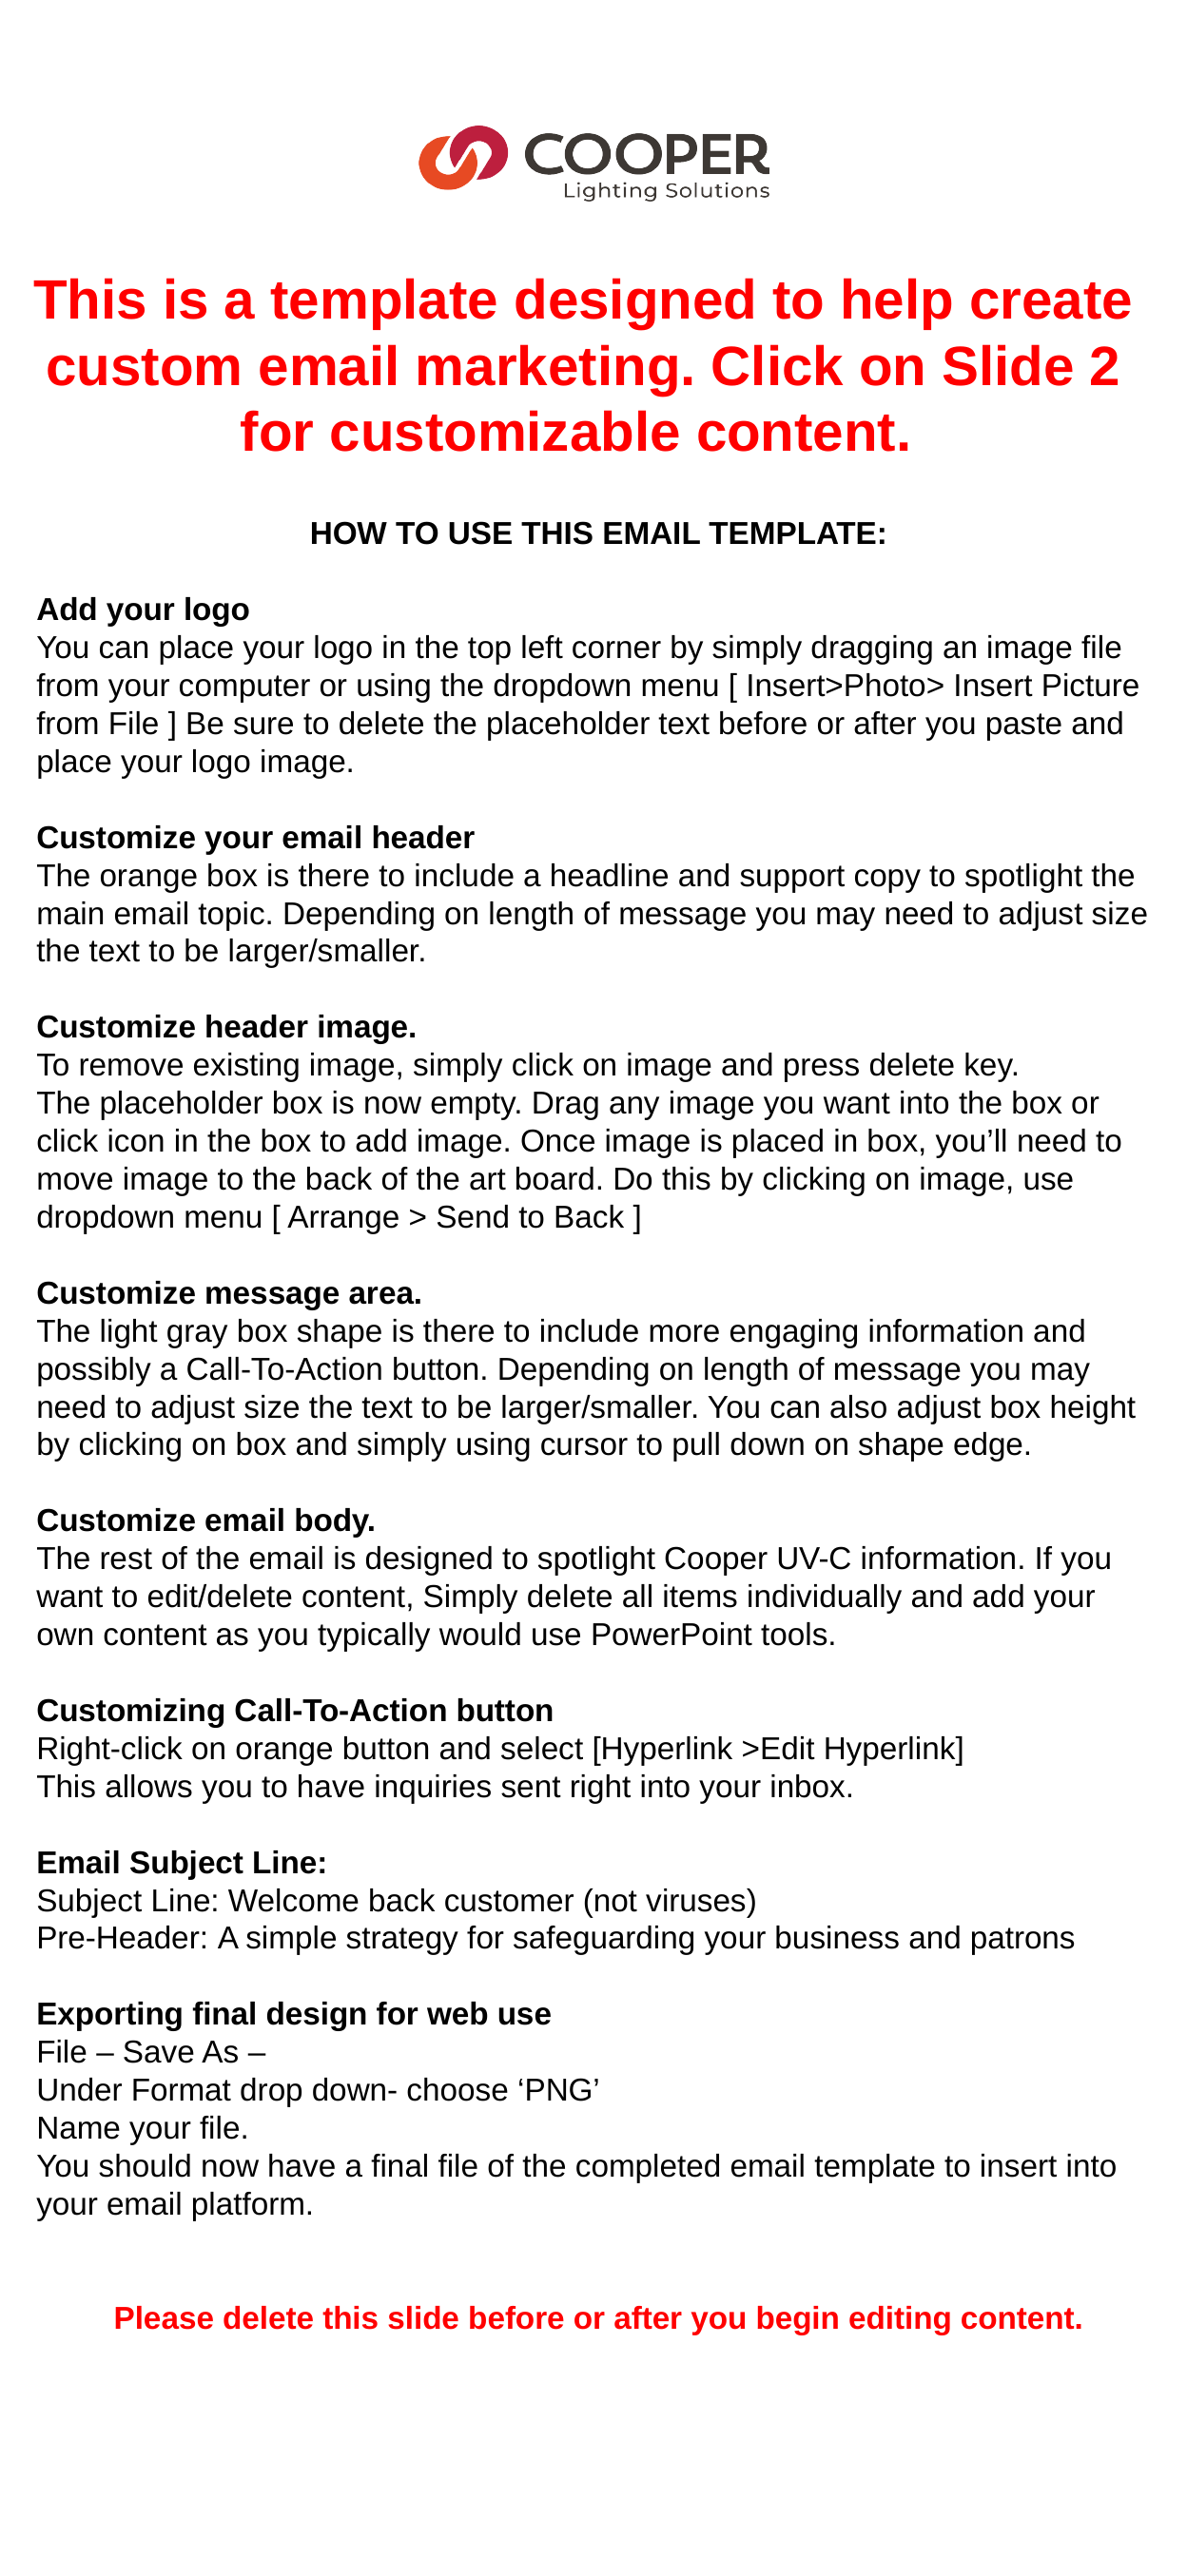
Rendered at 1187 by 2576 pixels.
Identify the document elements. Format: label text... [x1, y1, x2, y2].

text_box HOW TO USE THIS EMAIL TEMPLATE: Add your logo You can place your logo in the top left corner by simply dragging an image file from your computer or using the dropdown menu [ Insert>Photo> Insert Picture from File ] Be sure to delete the placeholder text before or after you paste and place your logo image. Customize your email header The orange box is there to include a headline and support copy to spotlight the main email topic. Depending on length of message you may need to adjust size the text to be larger/smaller. Customize header image. To remove existing image, simply click on image and press delete key. The placeholder box is now empty. Drag any image you want into the box or click icon in the box to add image. Once image is placed in box, you’ll need to move image to the back of the art board. Do this by clicking on image, use dropdown menu [ Arrange > Send to Back ] Customize message area. The light gray box shape is there to include more engaging information and possibly a Call-To-Action button. Depending on length of message you may need to adjust size the text to be larger/smaller. You can also adjust box height by clicking on box and simply using cursor to pull down on shape edge. Customize email body. The rest of the email is designed to spotlight Cooper UV-C information. If you want to edit/delete content, Simply delete all items individually and add your own content as you typically would use PowerPoint tools. Customizing Call-To-Action button Right-click on orange button and select [Hyperlink >Edit Hyperlink] This allows you to have inquiries sent right into your inbox. Email Subject Line: Subject Line: Welcome back customer (not viruses) Pre-Header: A simple strategy for safeguarding your business and patrons Exporting final design for web use File – Save As – Under Format drop down- choose ‘PNG’ Name your file. You should now have a final file of the completed email template to insert into your email platform. Please delete this slide before or after you begin editing content. [29, 505, 1169, 2343]
text_box This is a template designed to help create custom email marketing. Click on Slide 2 for customizable content. [7, 256, 1161, 470]
picture [418, 126, 769, 202]
